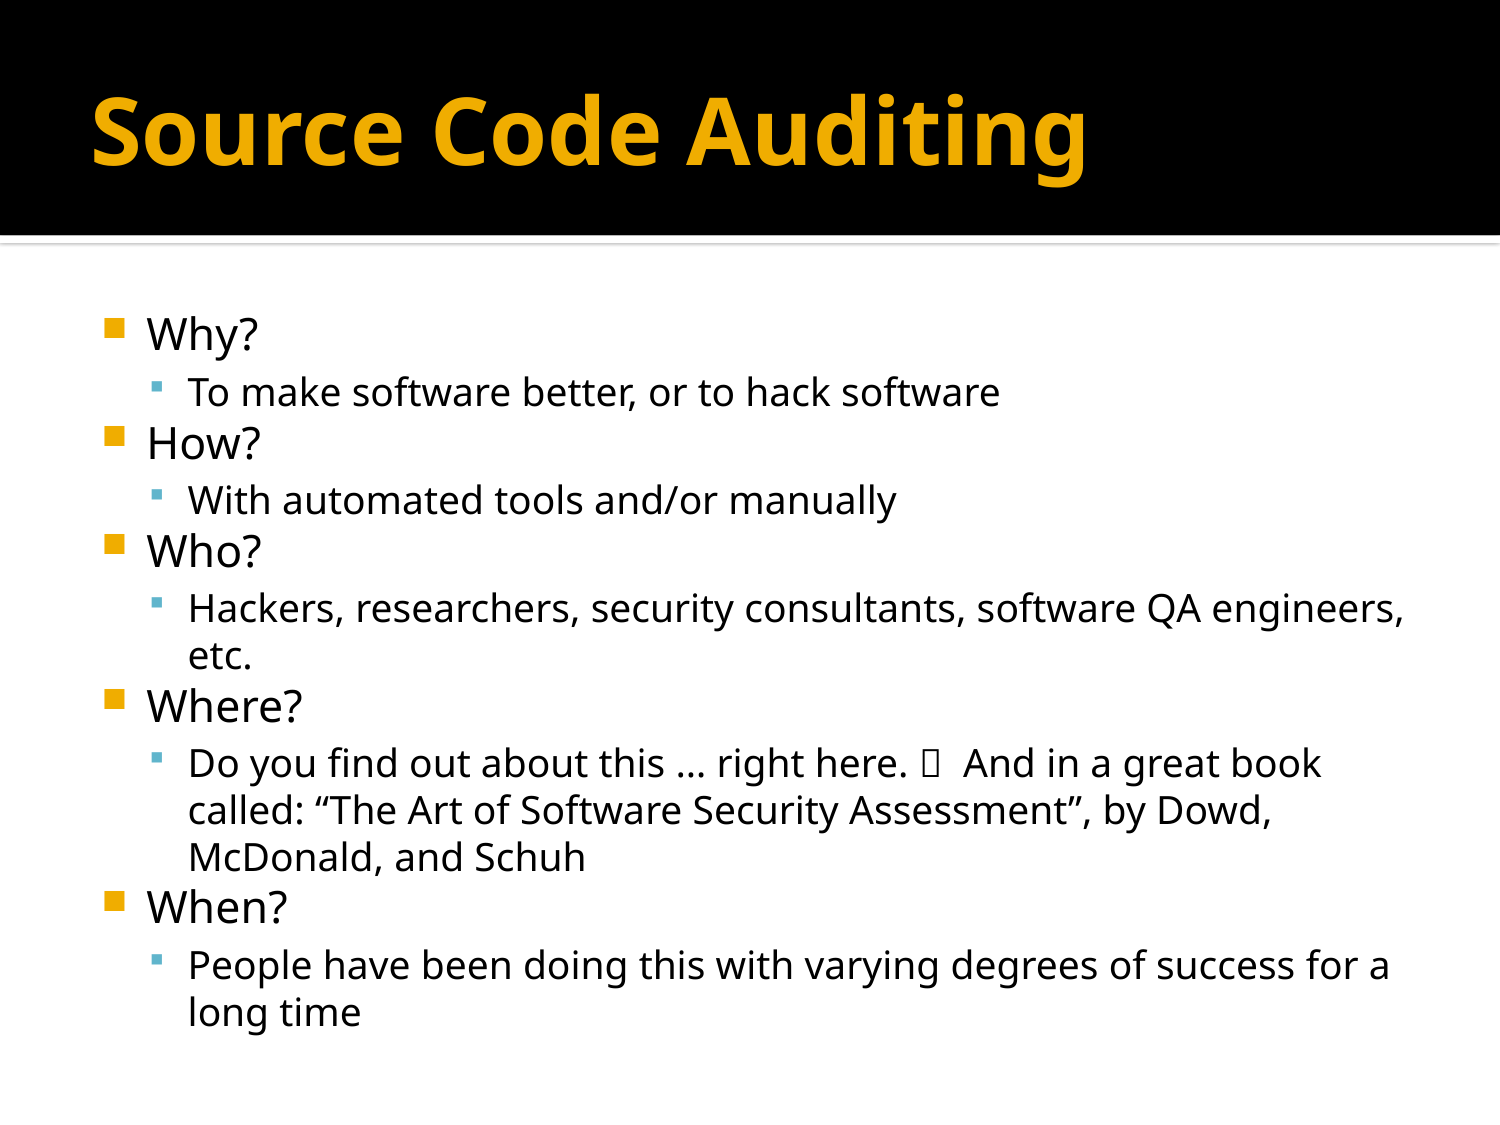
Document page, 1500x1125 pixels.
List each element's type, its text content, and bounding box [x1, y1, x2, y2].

title Source Code Auditing [75, 25, 1425, 231]
list Why? To make software better, or to hack software How? With automated tools and/or manually Who? Hackers, researchers, security consultants, software QA engineers, etc. Where? Do you find out about this … right here.  And in a great book called: “The Art of Software Security Assessment”, by Dowd, McDonald, and Schuh When? People have been doing this with varying degrees of success for a long time [75, 291, 1425, 1050]
